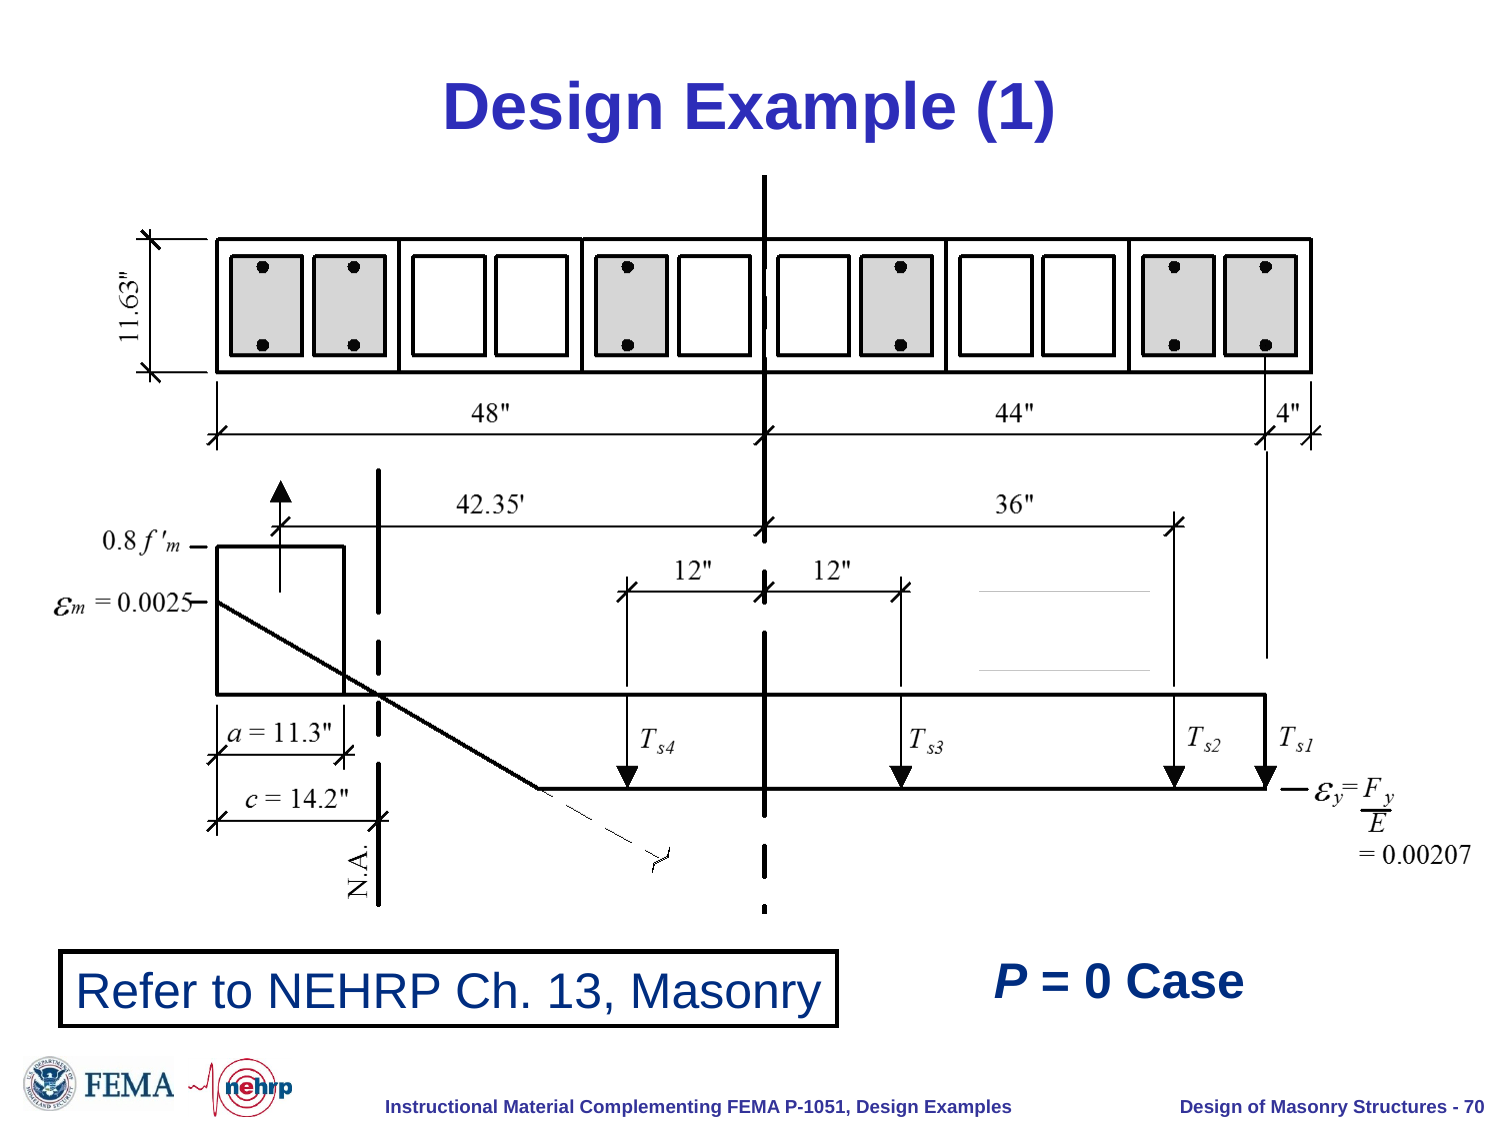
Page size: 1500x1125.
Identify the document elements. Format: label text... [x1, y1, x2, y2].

picture [23, 1056, 174, 1111]
title Design Example (1) [75, 45, 1425, 161]
picture [188, 1058, 292, 1117]
footer Instructional Material Complementing FEMA P-1051, Design Examples [337, 1087, 1042, 1125]
slide_number Design of Masonry Structures - 70 [1042, 1077, 1500, 1125]
picture [0, 175, 1500, 915]
list P = 0 Case [978, 941, 1267, 1033]
text_box Refer to NEHRP Ch. 13, Masonry [60, 951, 838, 1027]
